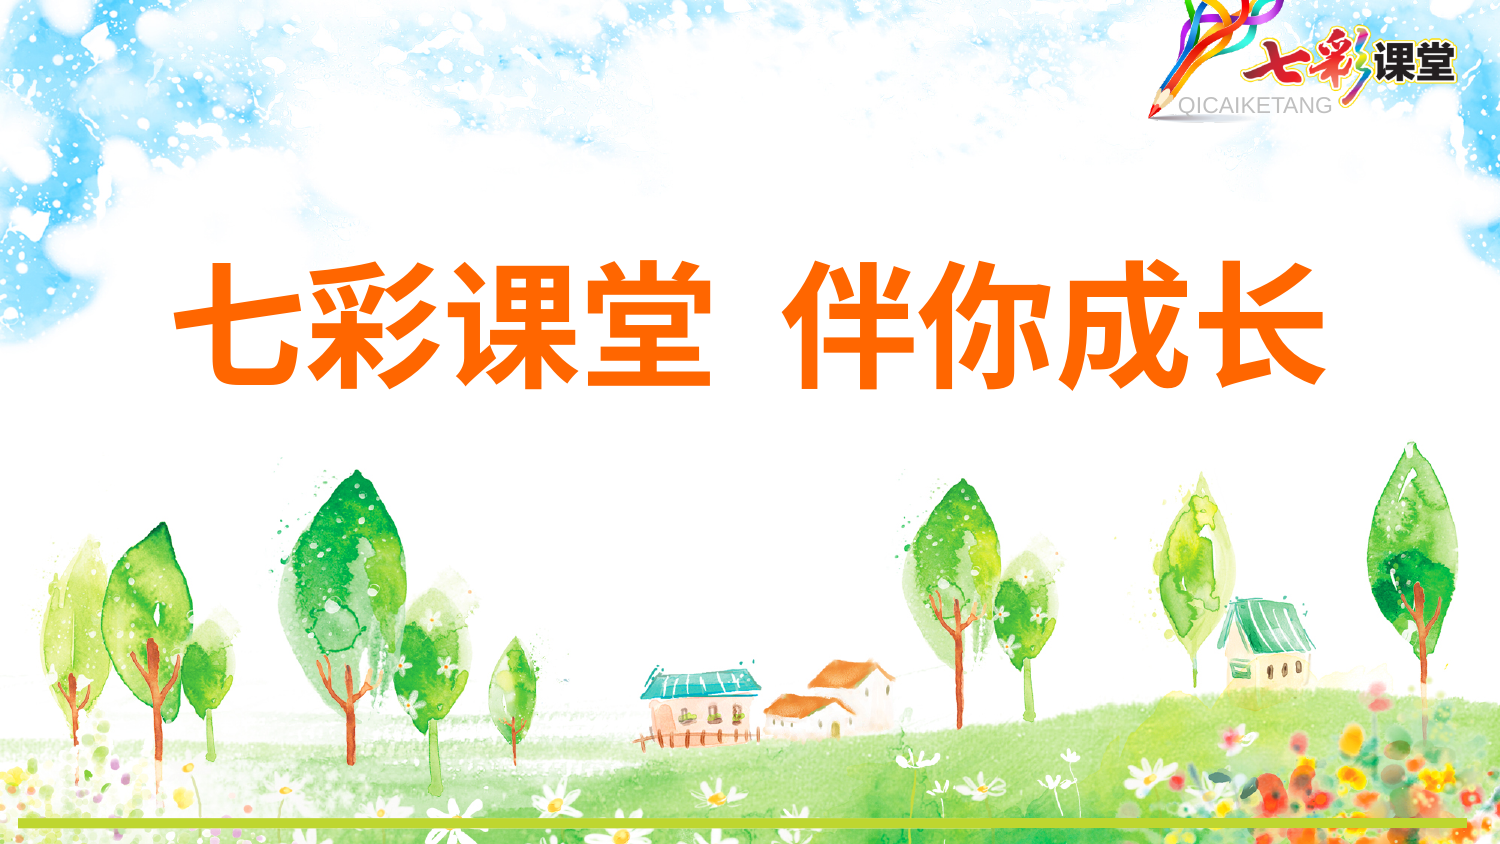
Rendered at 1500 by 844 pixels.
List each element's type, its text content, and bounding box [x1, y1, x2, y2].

picture [0, 0, 1500, 844]
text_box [1142, 0, 1460, 128]
text_box 七彩课堂 伴你成长 [152, 232, 1346, 413]
